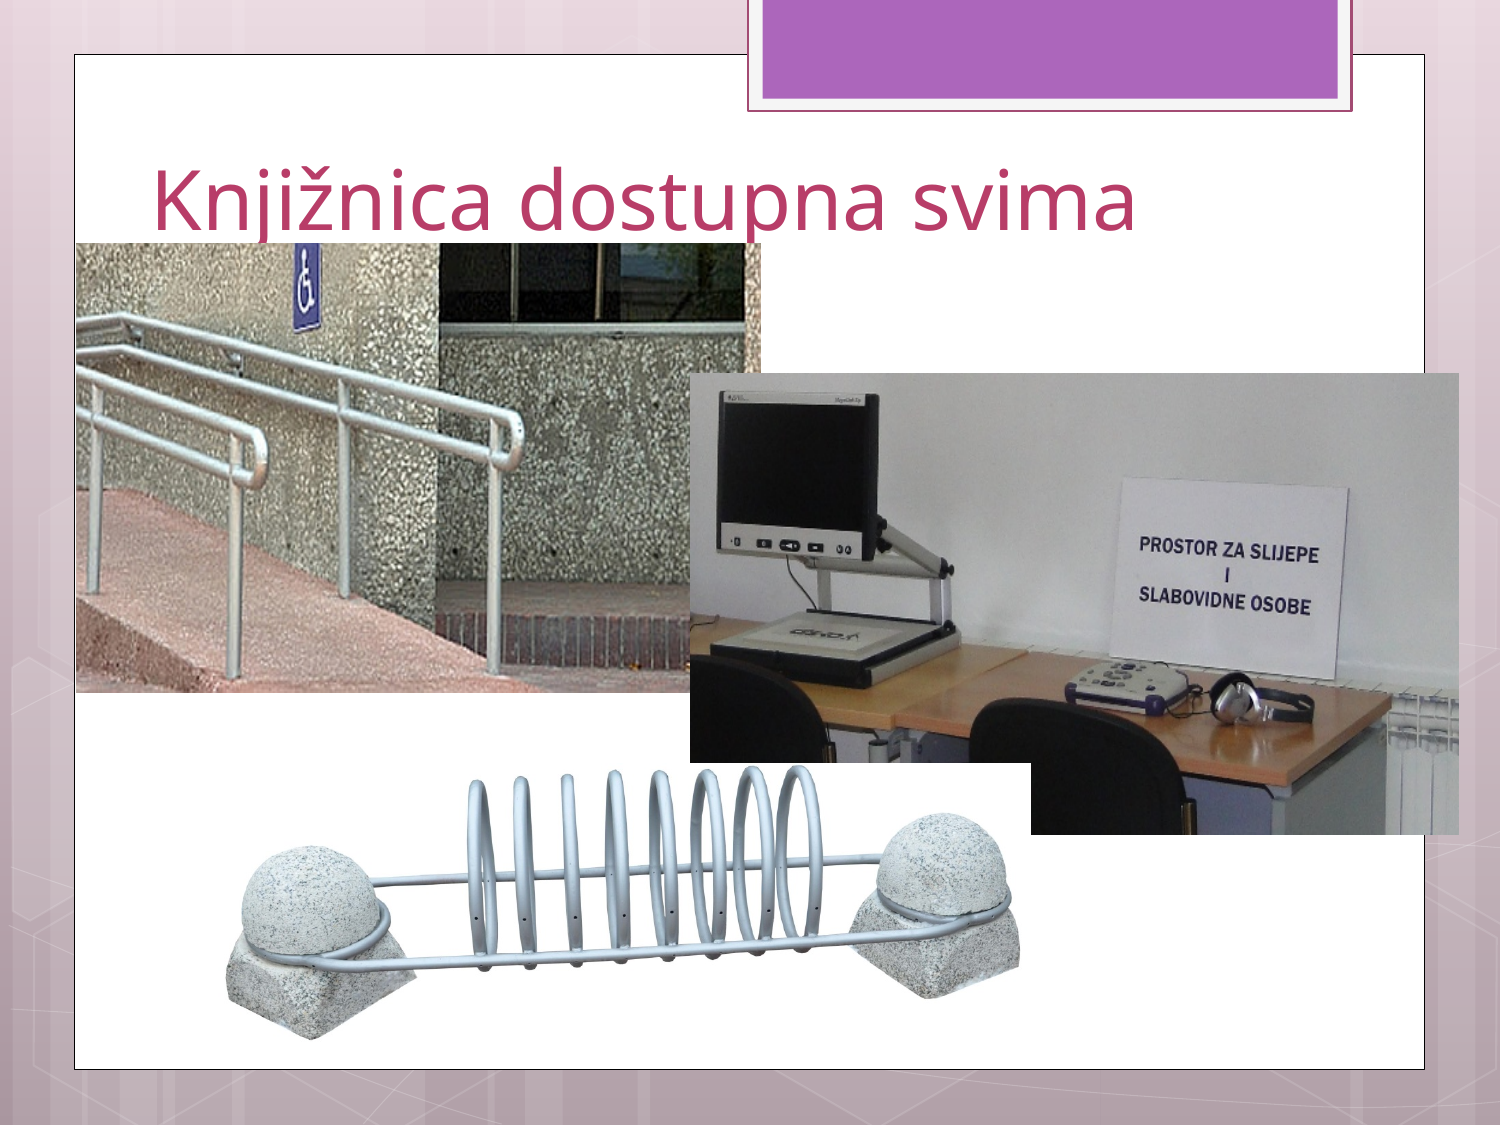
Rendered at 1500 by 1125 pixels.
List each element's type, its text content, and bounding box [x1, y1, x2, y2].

title Knjižnica dostupna svima [135, 114, 1289, 255]
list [76, 243, 761, 693]
picture [218, 373, 1459, 1044]
